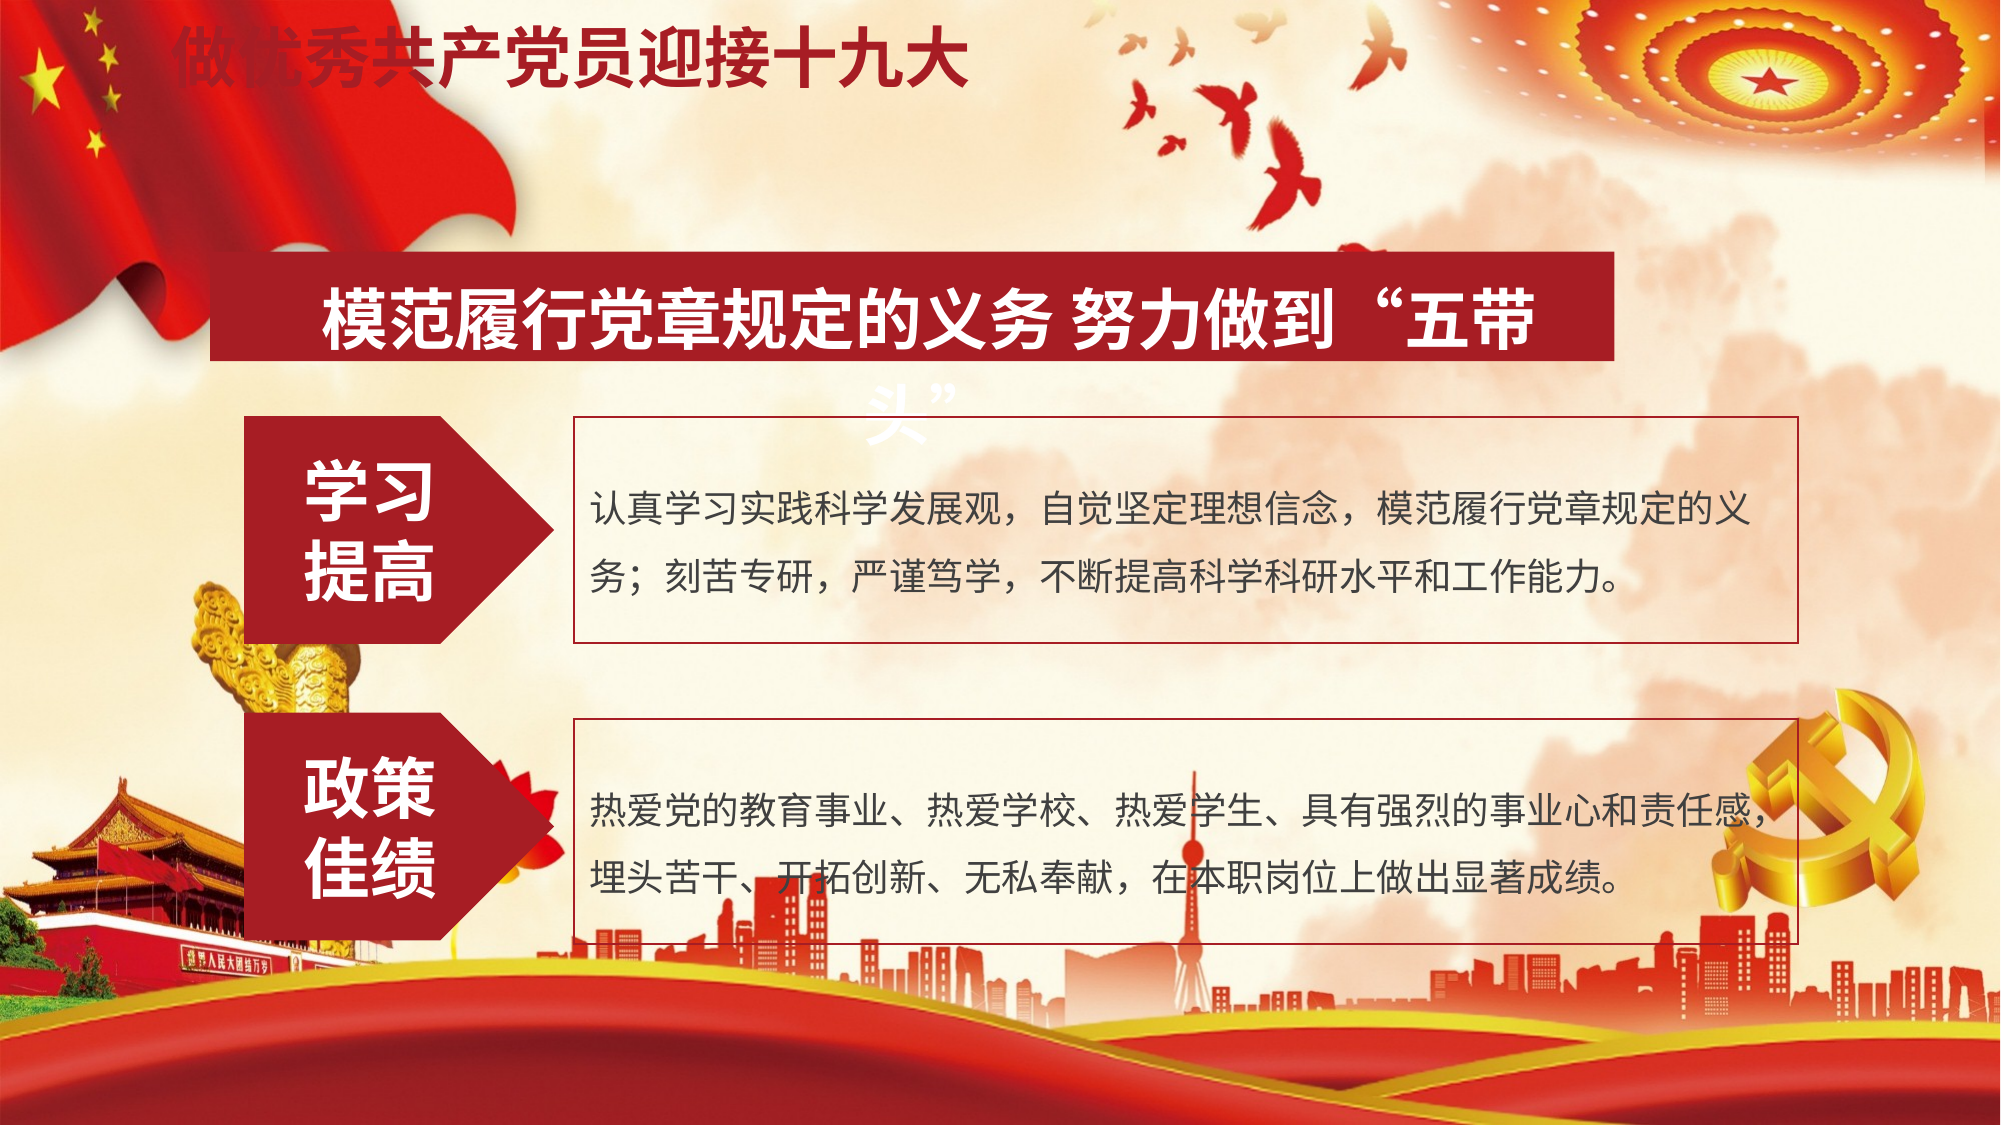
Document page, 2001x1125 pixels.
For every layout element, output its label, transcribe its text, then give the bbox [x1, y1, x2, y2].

picture [0, 0, 2001, 1125]
text_box 政策 佳绩 [244, 712, 555, 941]
text_box 热爱党的教育事业、热爱学校、热爱学生、具有强烈的事业心和责任感，埋头苦干、开拓创新、无私奉献，在本职岗位上做出显著成绩。 [573, 718, 1799, 945]
title 做优秀共产党员迎接十九大 [155, 10, 1132, 113]
text_box 认真学习实践科学发展观，自觉坚定理想信念，模范履行党章规定的义务；刻苦专研，严谨笃学，不断提高科学科研水平和工作能力。 [573, 416, 1799, 644]
text_box 学习 提高 [244, 416, 555, 644]
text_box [210, 251, 1615, 362]
